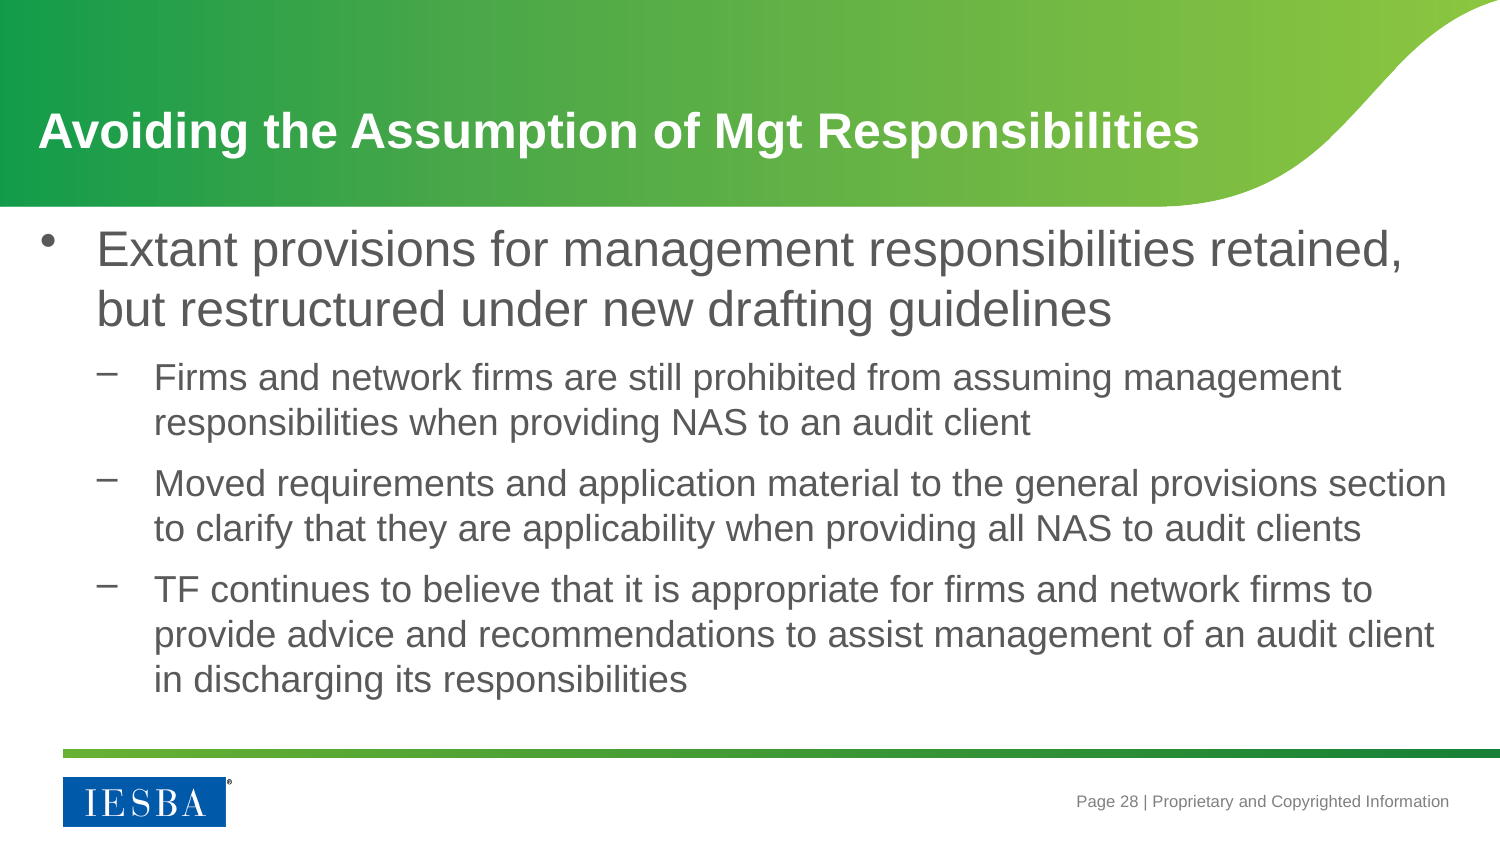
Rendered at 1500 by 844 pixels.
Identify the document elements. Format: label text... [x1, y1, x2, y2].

picture [0, 0, 1500, 207]
list Extant provisions for management responsibilities retained, but restructured under new drafting guidelines Firms and network firms are still prohibited from assuming management responsibilities when providing NAS to an audit client Moved requirements and application material to the general provisions section to clarify that they are applicability when providing all NAS to audit clients TF continues to believe that it is appropriate for firms and network firms to provide advice and recommendations to assist management of an audit client in discharging its responsibilities [24, 209, 1488, 736]
picture [63, 777, 232, 827]
title Avoiding the Assumption of Mgt Responsibilities [37, 95, 1313, 161]
